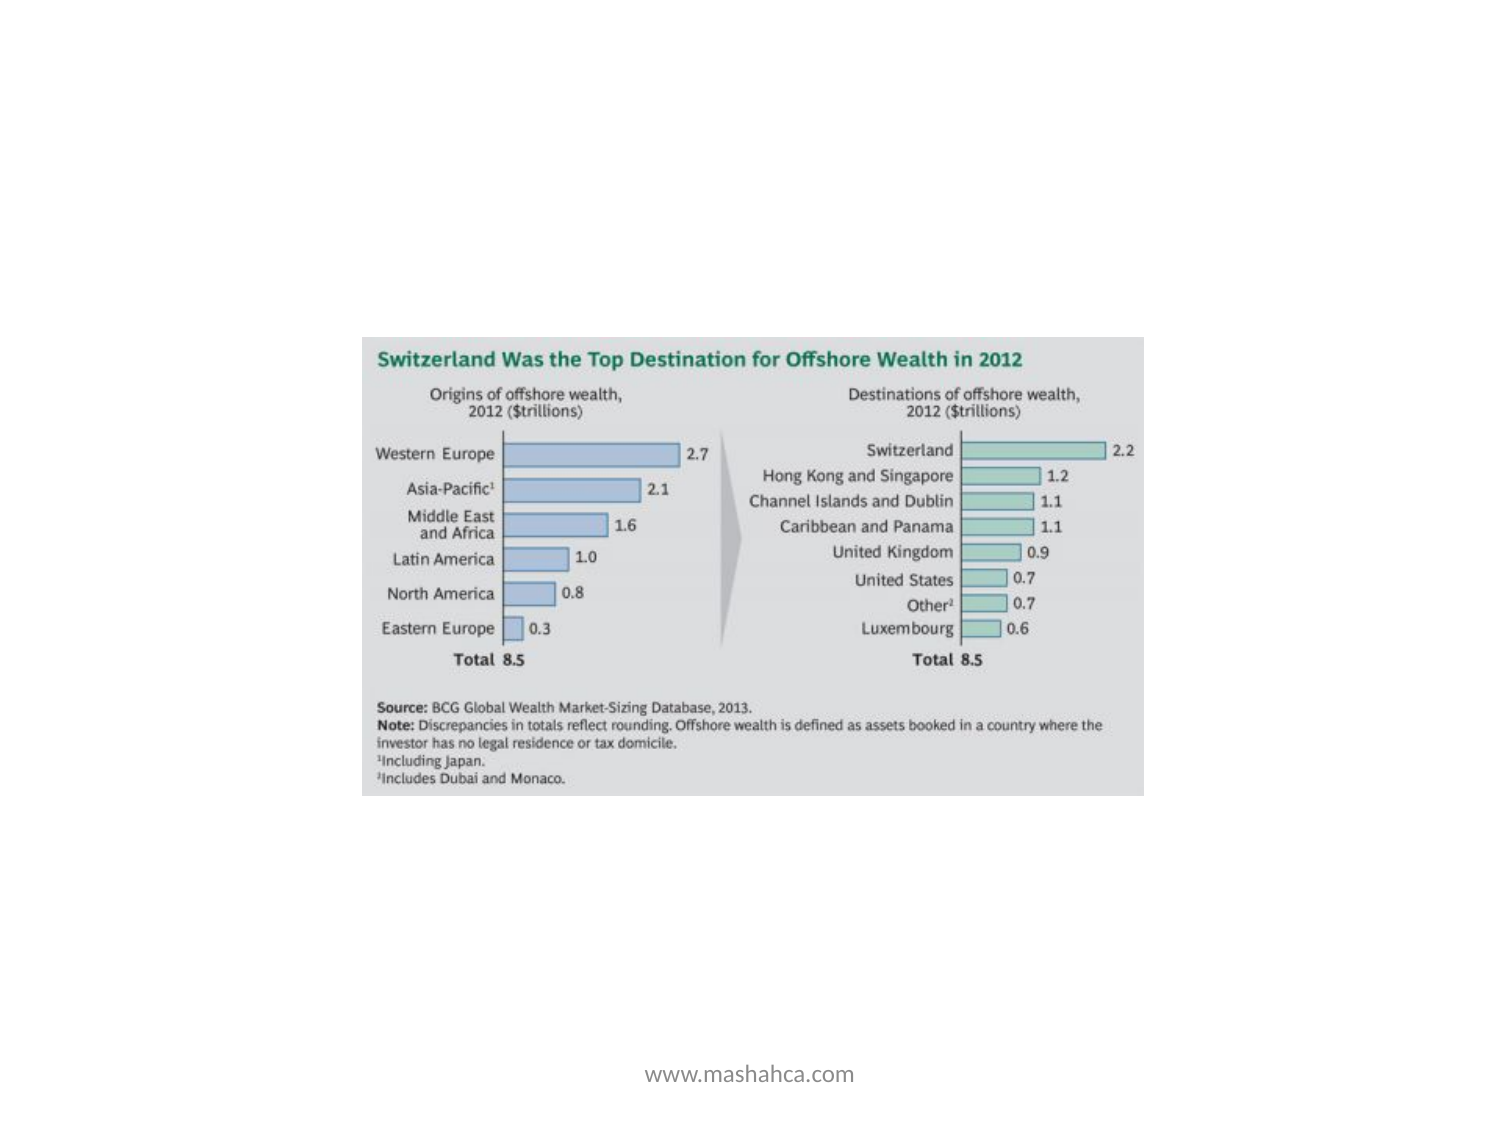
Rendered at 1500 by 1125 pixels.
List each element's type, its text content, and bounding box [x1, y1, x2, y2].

footer www.mashahca.com [512, 1042, 988, 1103]
picture [362, 337, 1144, 796]
